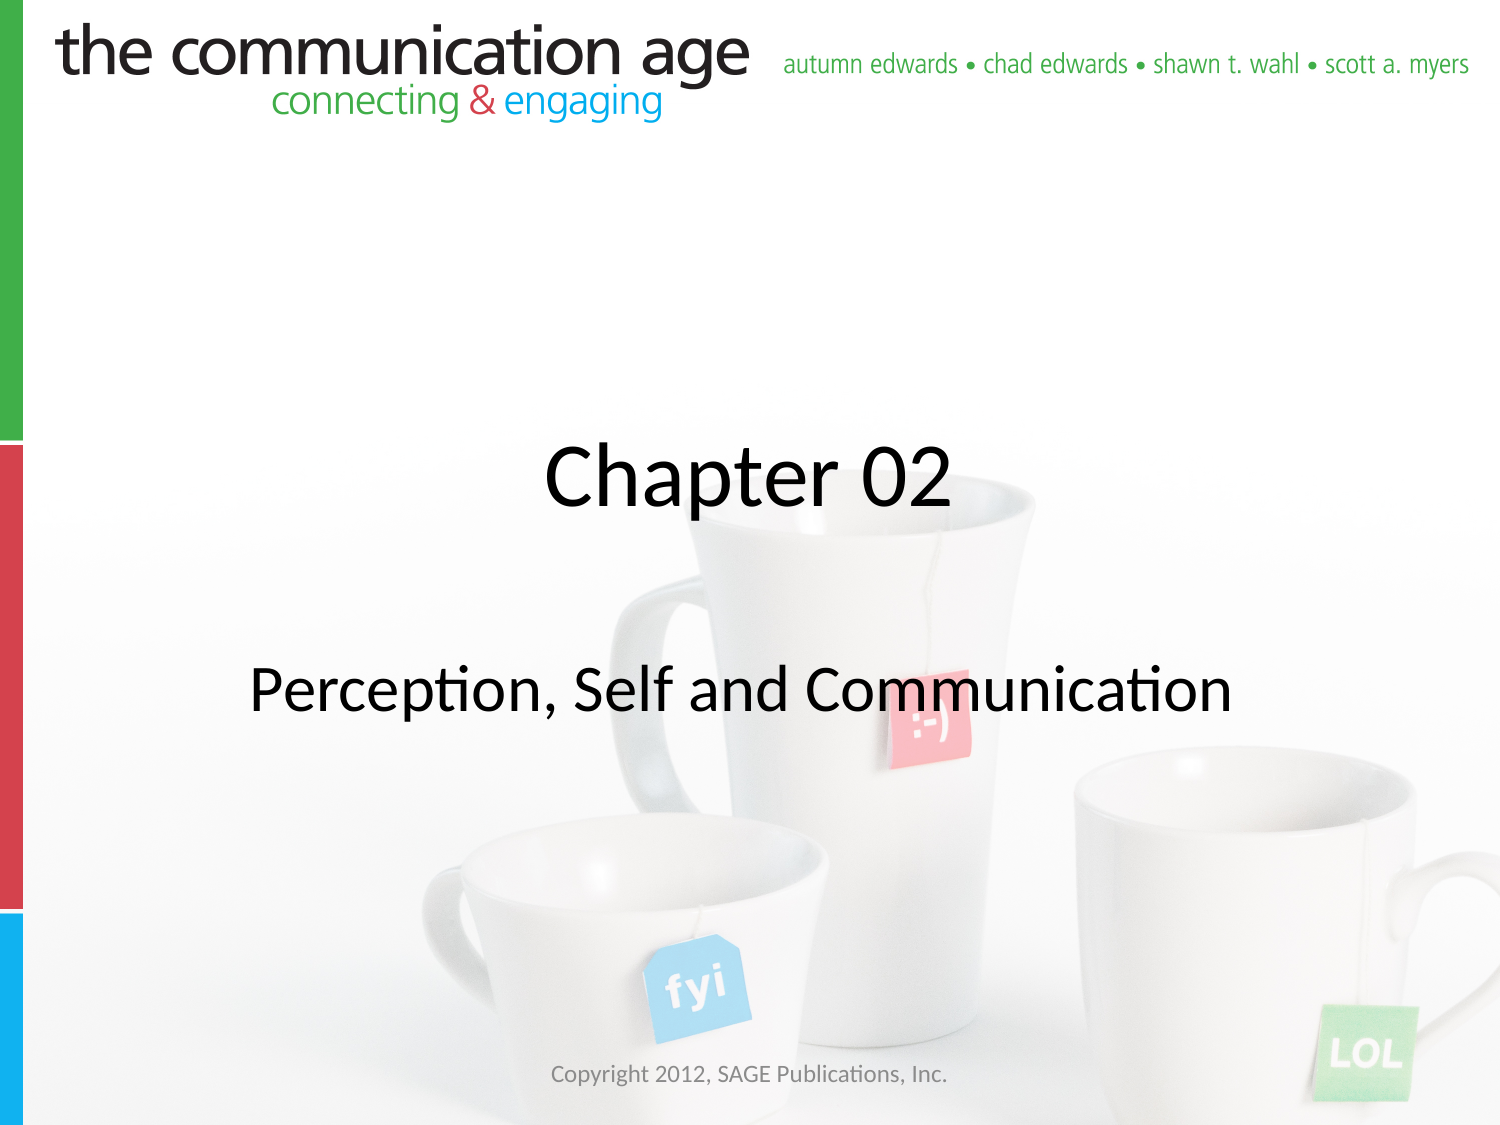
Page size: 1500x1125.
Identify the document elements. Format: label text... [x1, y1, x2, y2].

title Chapter 02 [112, 349, 1388, 591]
picture [0, 0, 1500, 1125]
subtitle Perception, Self and Communication [225, 637, 1275, 925]
footer Copyright 2012, SAGE Publications, Inc. [512, 1042, 988, 1103]
